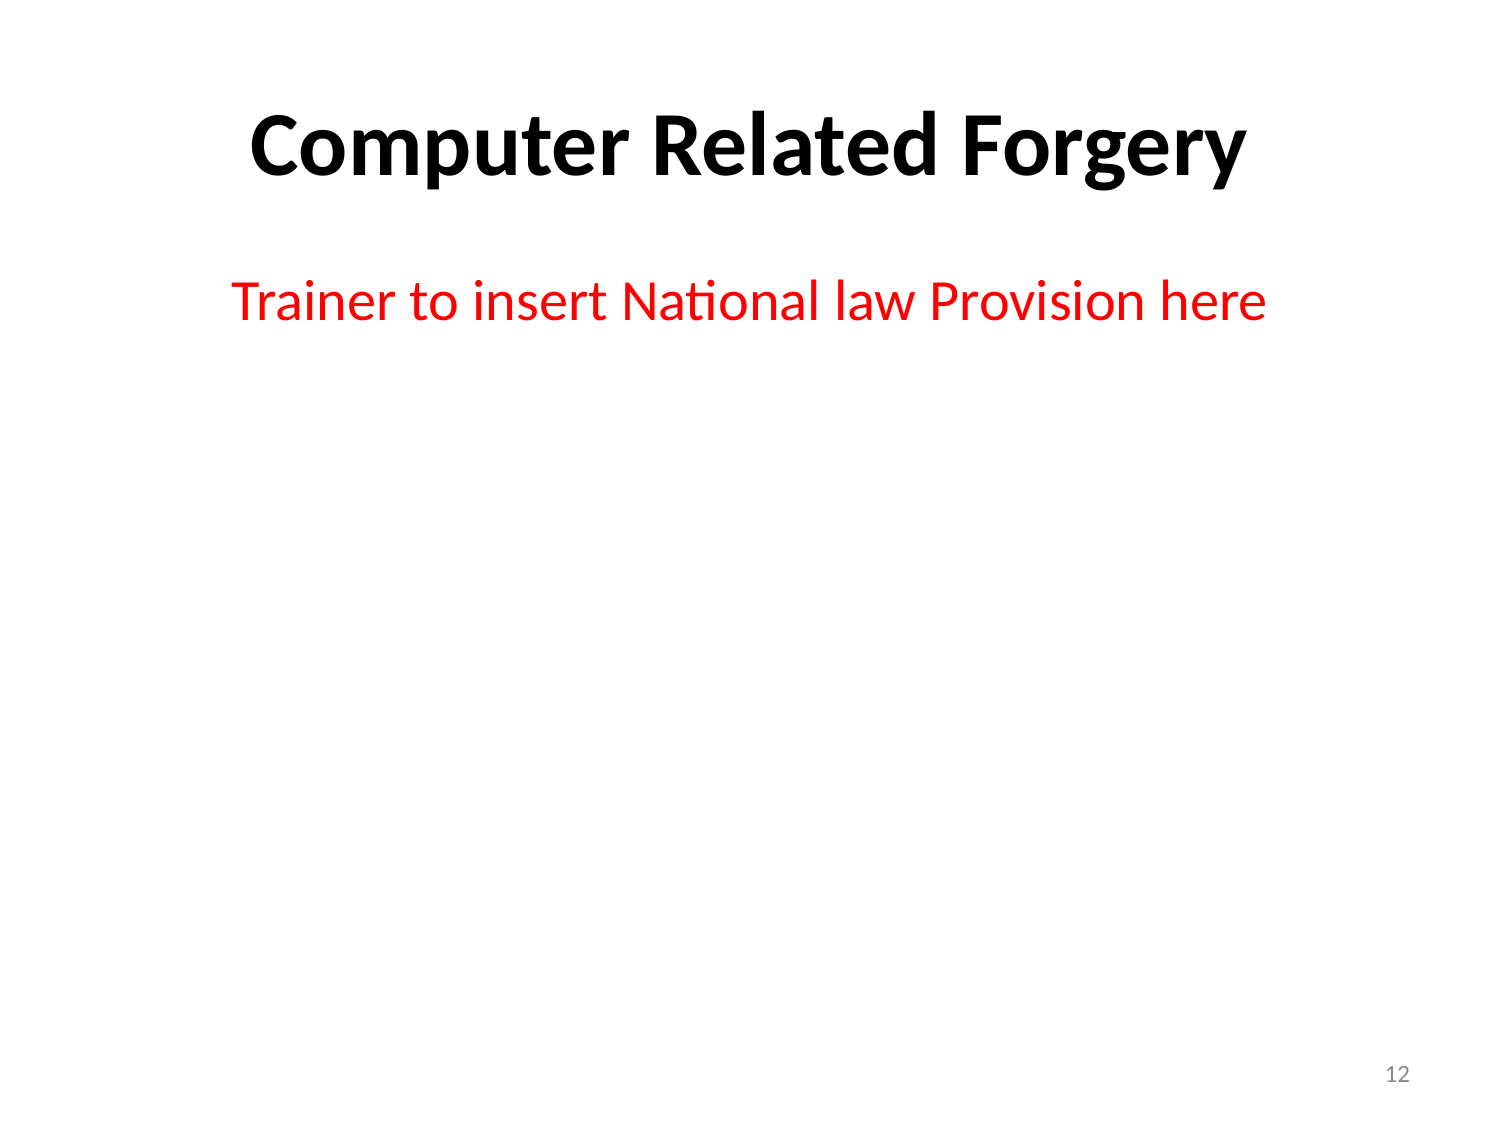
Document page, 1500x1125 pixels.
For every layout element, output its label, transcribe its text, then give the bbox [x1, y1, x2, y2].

slide_number 12 [1074, 1042, 1425, 1103]
list Trainer to insert National law Provision here [75, 262, 1425, 1005]
title Computer Related Forgery [75, 45, 1425, 233]
